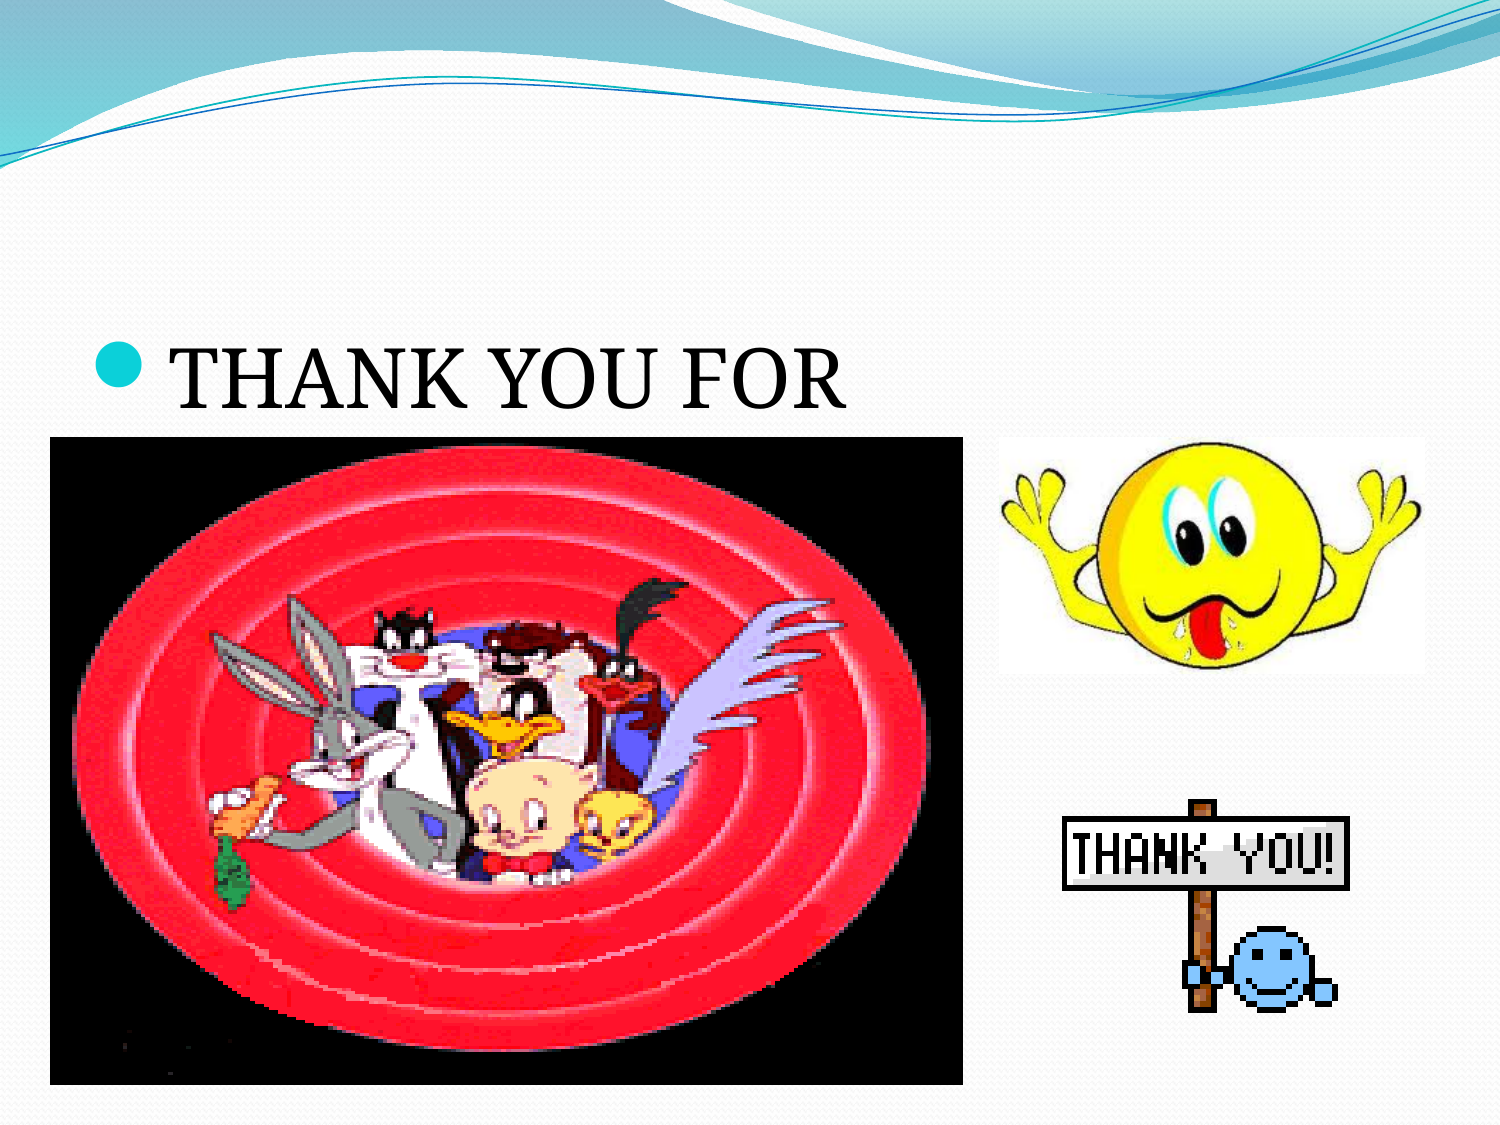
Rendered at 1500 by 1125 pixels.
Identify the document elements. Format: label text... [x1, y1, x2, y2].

picture [999, 437, 1426, 674]
list THANK YOU FOR WATCHING!!!! [75, 317, 1425, 1038]
picture [49, 437, 963, 1085]
picture [1062, 799, 1350, 1013]
